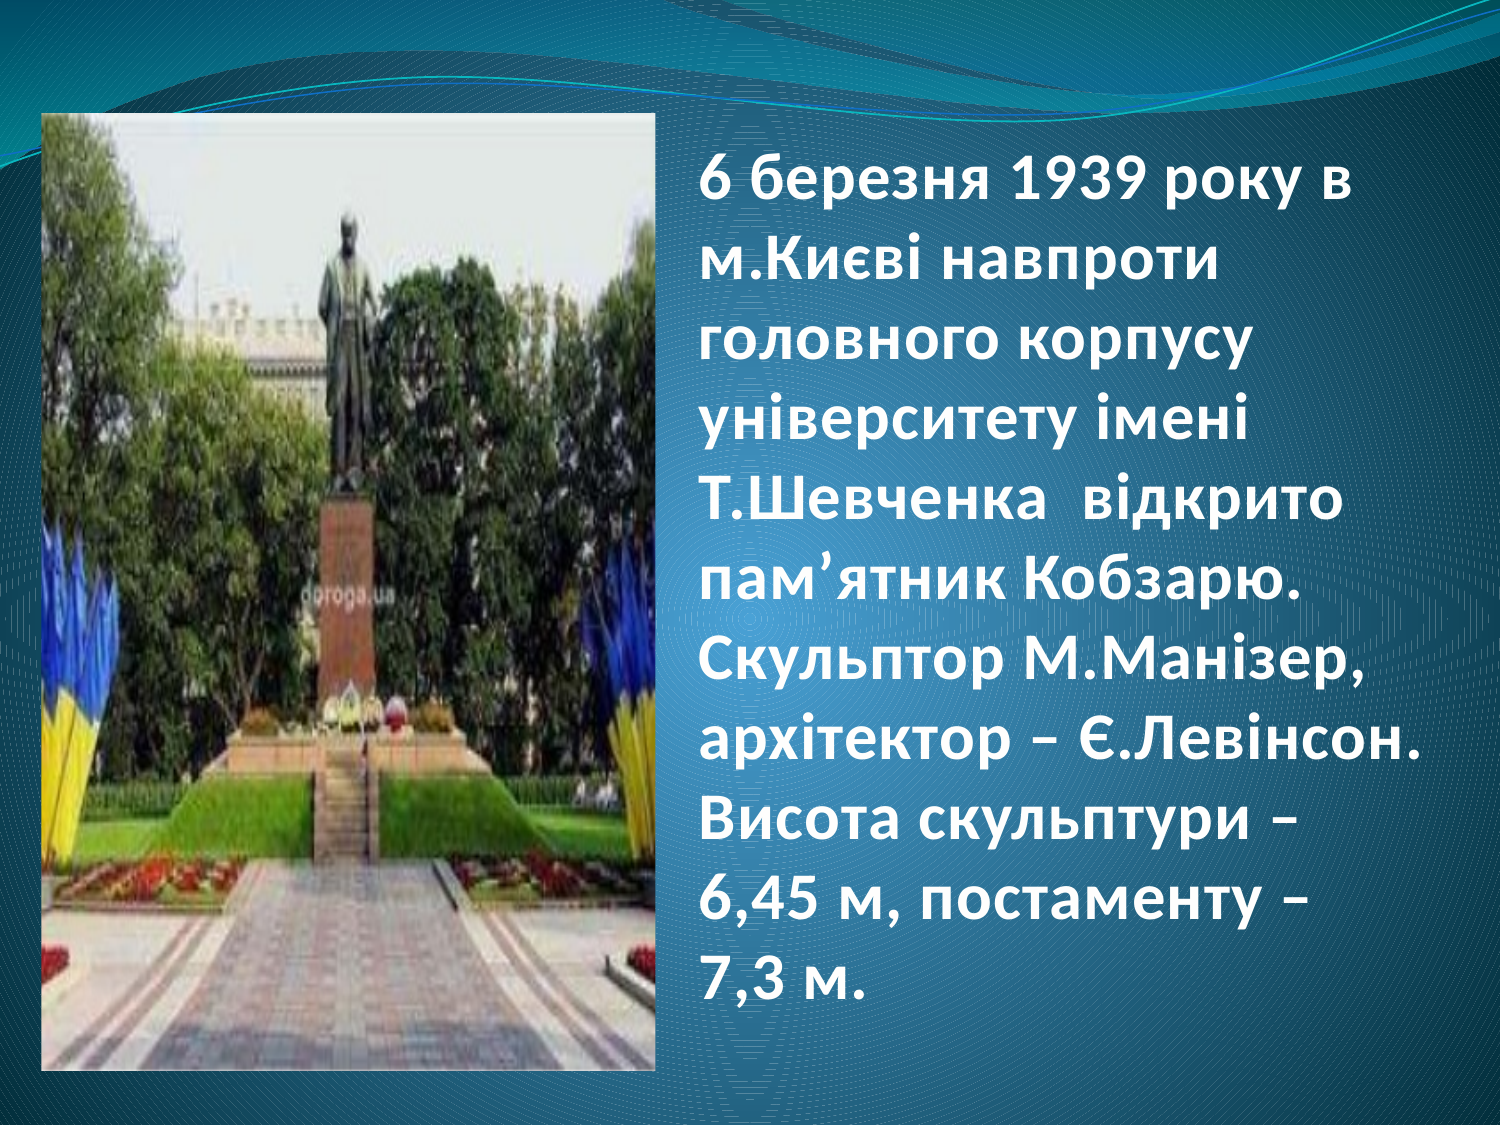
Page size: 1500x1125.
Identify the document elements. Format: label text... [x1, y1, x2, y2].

list 6 березня 1939 року в м.Києві навпроти головного корпусу університету імені Т.Шевченка відкрито пам’ятник Кобзарю. Скульптор М.Манізер, архітектор – Є.Левінсон. Висота скульптури – 6,45 м, постаменту – 7,3 м. [690, 125, 1471, 1012]
picture [41, 113, 656, 1071]
